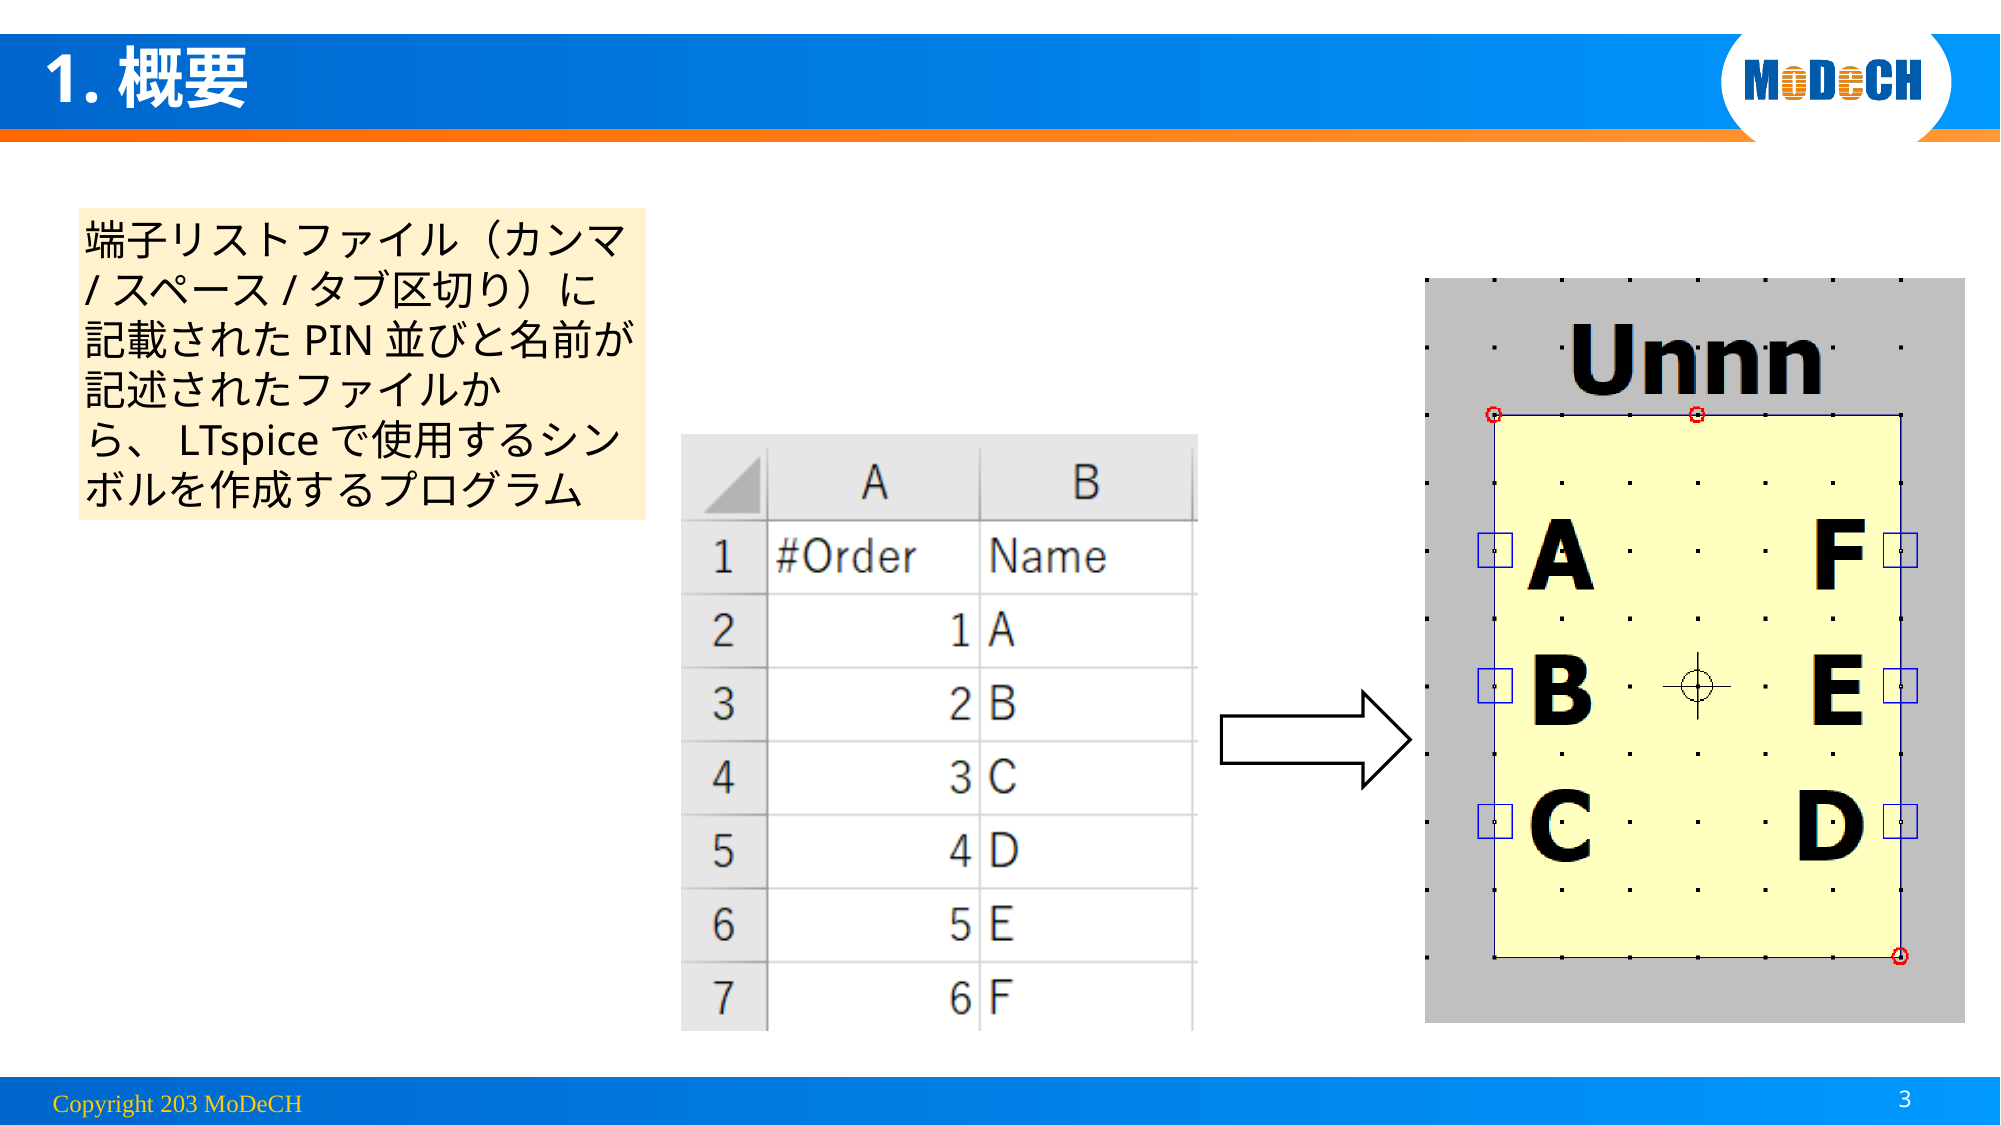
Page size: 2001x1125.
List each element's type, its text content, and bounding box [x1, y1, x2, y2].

picture [680, 434, 1198, 1031]
picture [1754, 55, 1937, 104]
picture [1425, 278, 1965, 1023]
text_box 端子リストファイル（カンマ/スペース/タブ区切り）に記載されたPIN並びと名前が記述されたファイルから、LTspiceで使用するシンボルを作成するプログラム [78, 208, 646, 520]
text_box [1220, 689, 1412, 790]
title 1.概要 [29, 41, 1754, 120]
